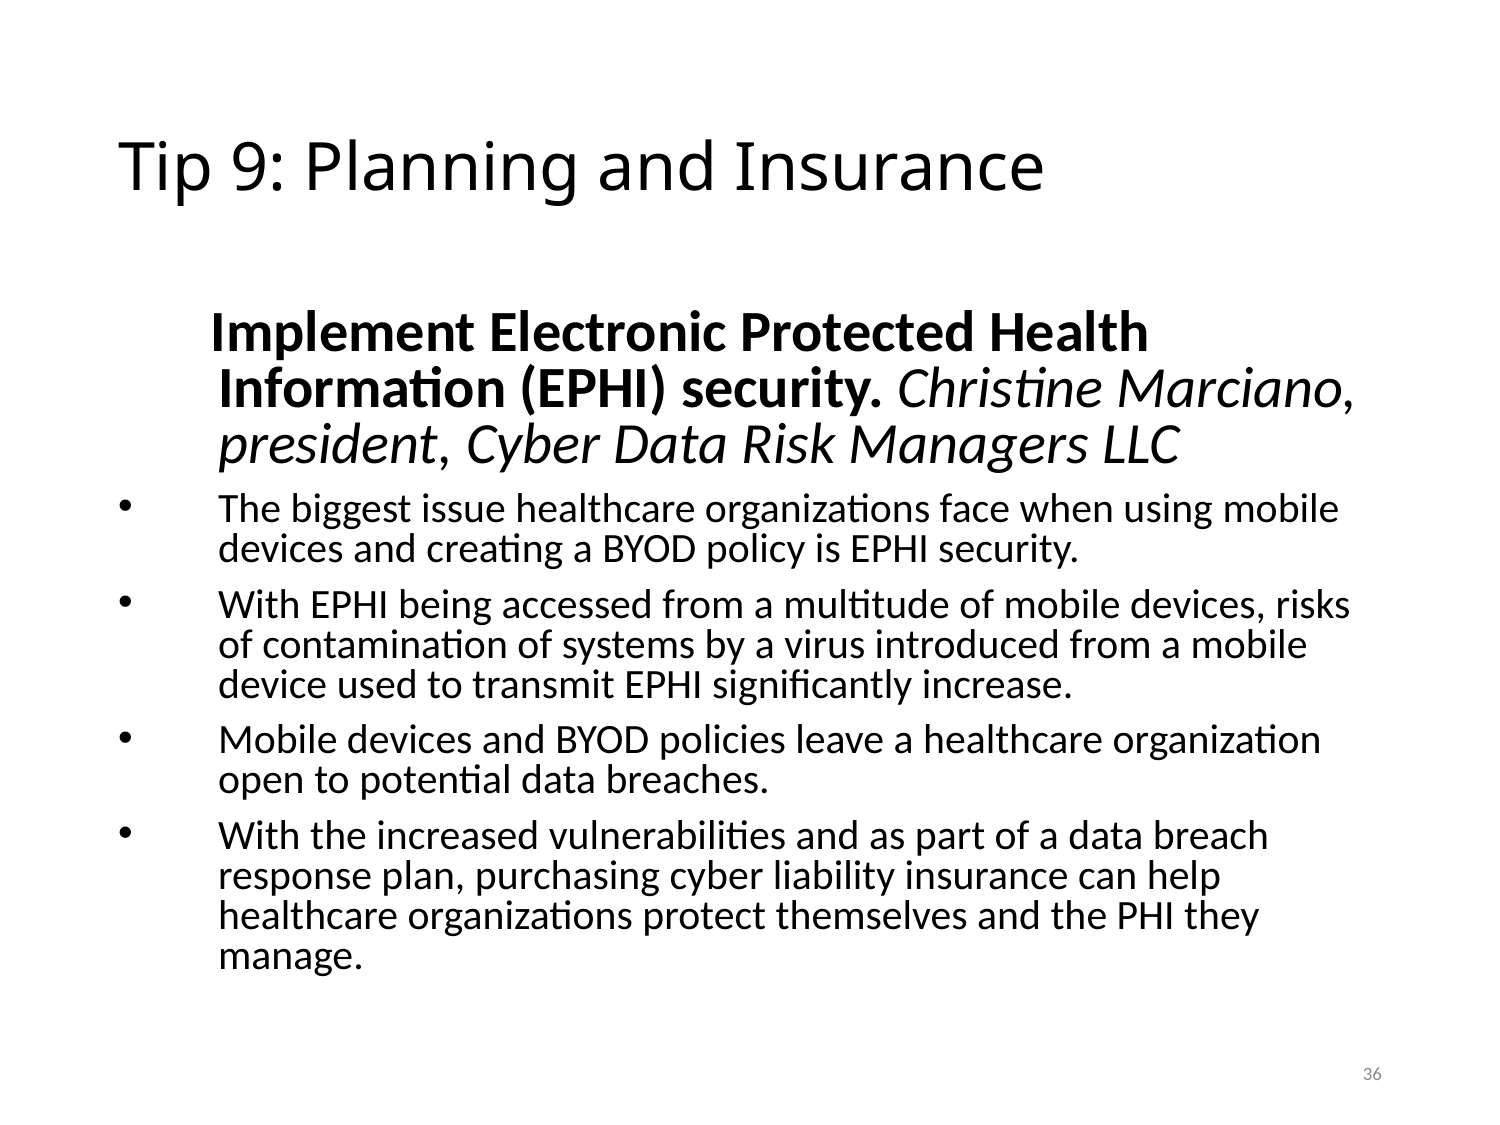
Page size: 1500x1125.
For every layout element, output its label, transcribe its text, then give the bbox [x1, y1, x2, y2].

title Tip 9: Planning and Insurance [103, 59, 1397, 278]
list Implement Electronic Protected Health Information (EPHI) security. Christine Marciano, president, Cyber Data Risk Managers LLC The biggest issue healthcare organizations face when using mobile devices and creating a BYOD policy is EPHI security. With EPHI being accessed from a multitude of mobile devices, risks of contamination of systems by a virus introduced from a mobile device used to transmit EPHI significantly increase. Mobile devices and BYOD policies leave a healthcare organization open to potential data breaches. With the increased vulnerabilities and as part of a data breach response plan, purchasing cyber liability insurance can help healthcare organizations protect themselves and the PHI they manage. [103, 299, 1397, 1014]
slide_number 36 [1059, 1042, 1397, 1103]
